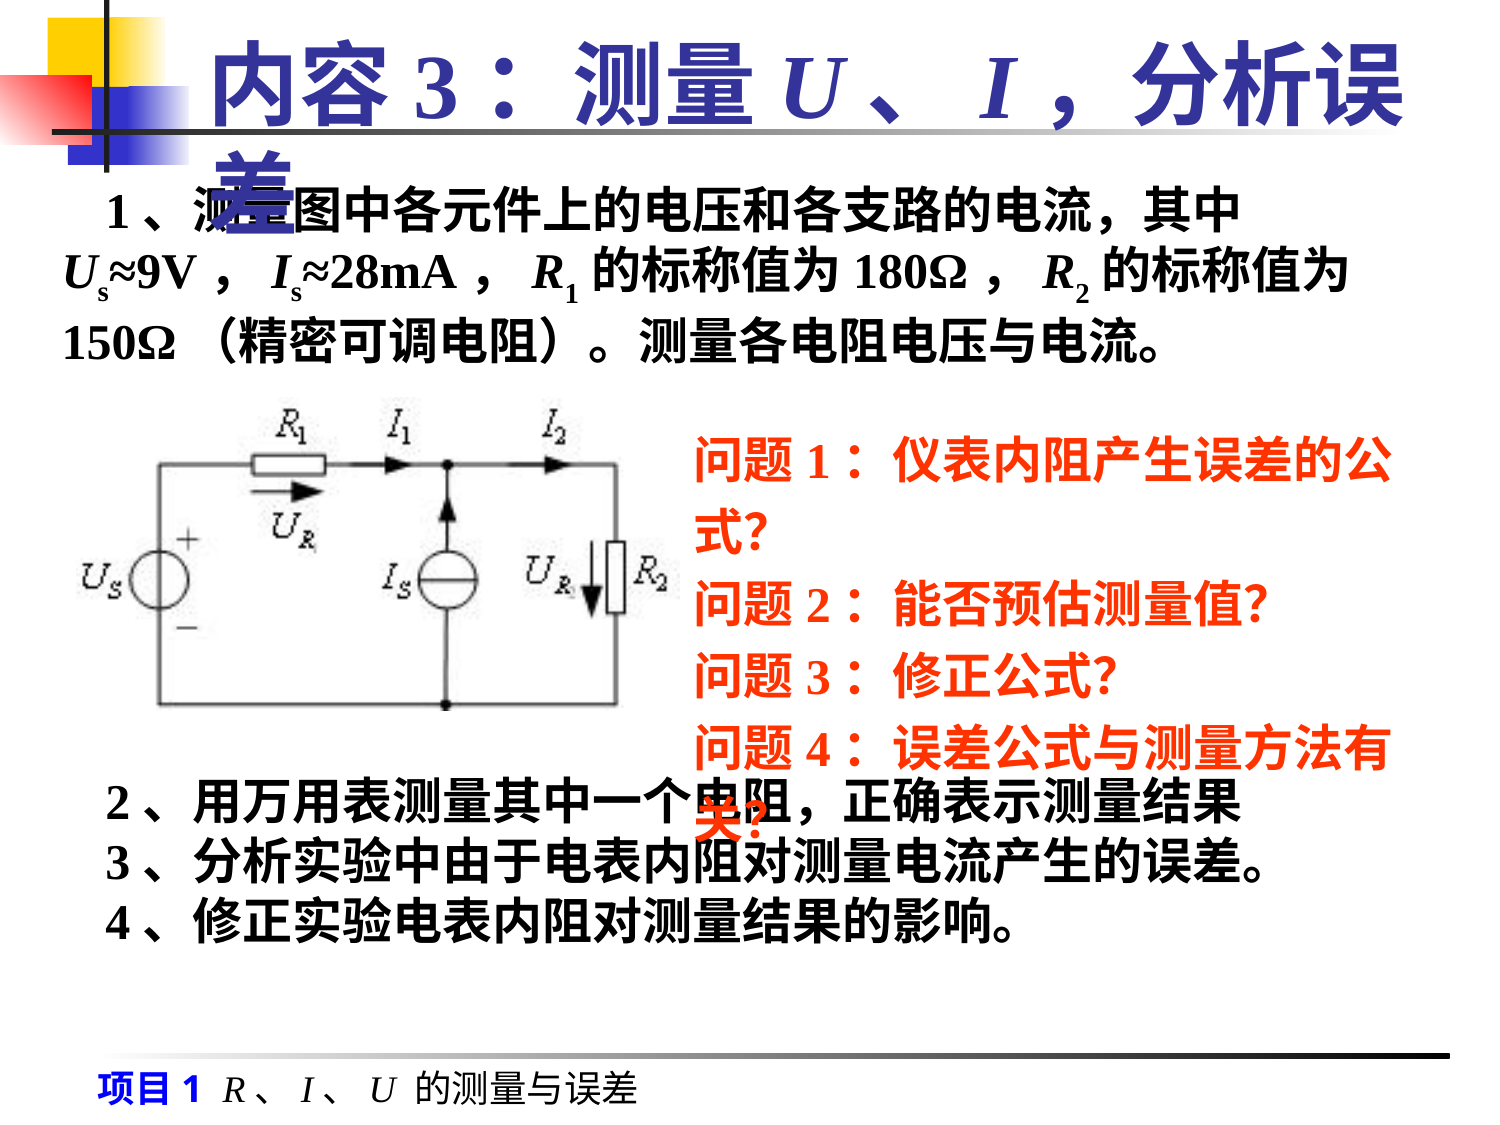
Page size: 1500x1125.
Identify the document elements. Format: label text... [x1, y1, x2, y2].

text_box 问题1：仪表内阻产生误差的公式？ 问题2：能否预估测量值？ 问题3：修正公式？ 问题4：误差公式与测量方法有关？ [679, 408, 1500, 856]
picture [76, 396, 680, 712]
text_box 2、用万用表测量其中一个电阻，正确表示测量结果 3、分析实验中由于电表内阻对测量电流产生的误差。 4、修正实验电表内阻对测量结果的影响。 [46, 761, 1372, 957]
text_box 1、测量图中各元件上的电压和各支路的电流，其中Us≈9V，Is≈28mA，R1的标称值为180Ω，R2的标称值为150Ω（精密可调电阻）。测量各电阻电压与电流。 [46, 171, 1453, 438]
text_box 内容3：测量U、I，分析误差 [192, 19, 1472, 157]
